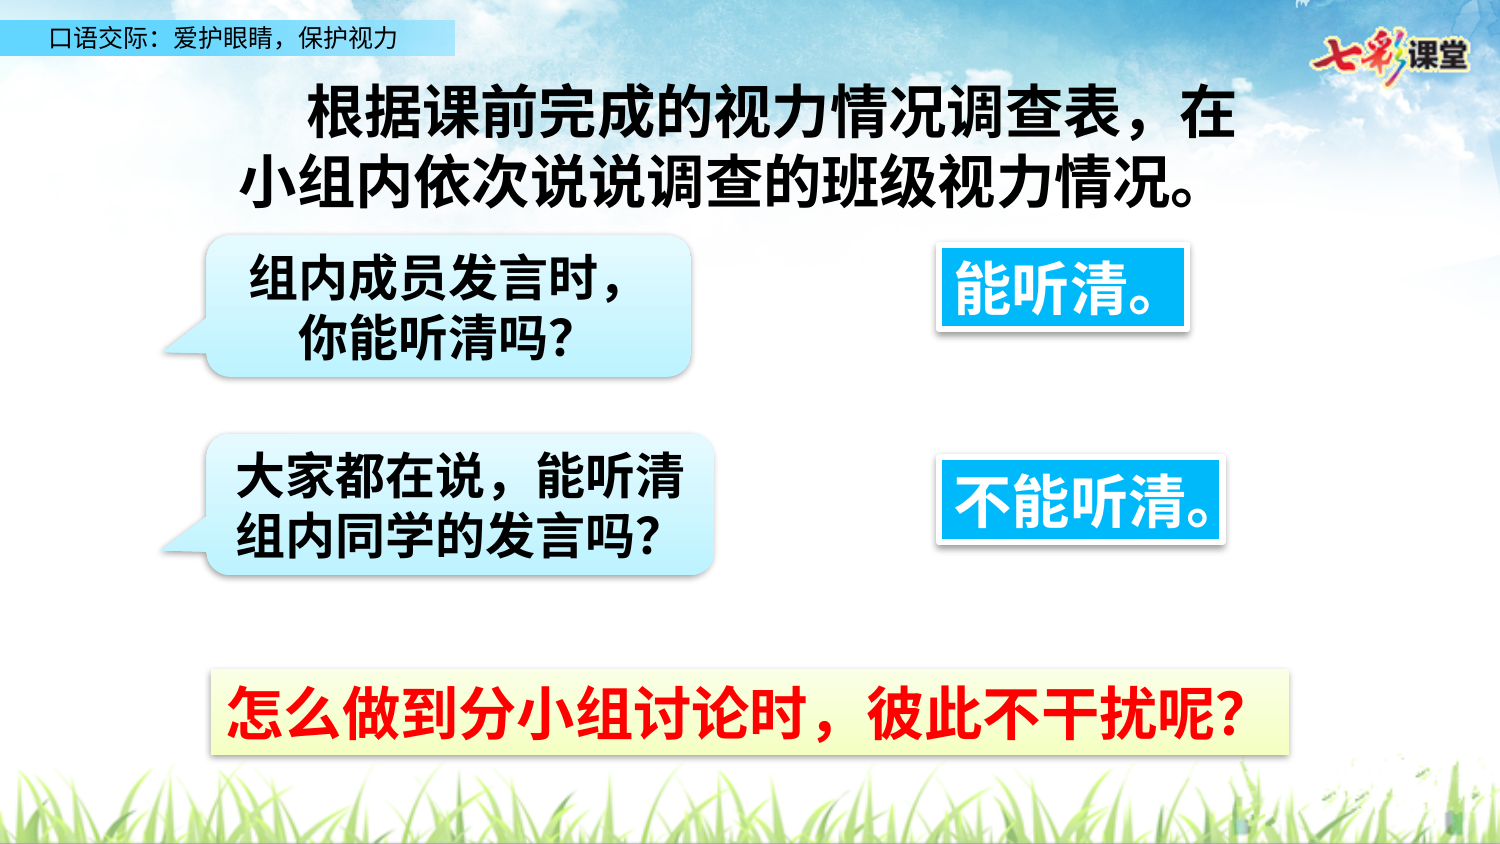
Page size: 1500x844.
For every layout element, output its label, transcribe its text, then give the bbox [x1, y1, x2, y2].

text_box 组内成员发言时，你能听清吗？ [161, 234, 692, 378]
picture [0, 0, 1500, 844]
text_box 怎么做到分小组讨论时，彼此不干扰呢？ [210, 669, 1290, 755]
text_box 能听清。 [936, 242, 1190, 332]
text_box 不能听清。 [936, 454, 1226, 545]
text_box 根据课前完成的视力情况调查表，在小组内依次说说调查的班级视力情况。 [224, 67, 1276, 223]
text_box 大家都在说，能听清组内同学的发言吗？ [159, 432, 716, 577]
